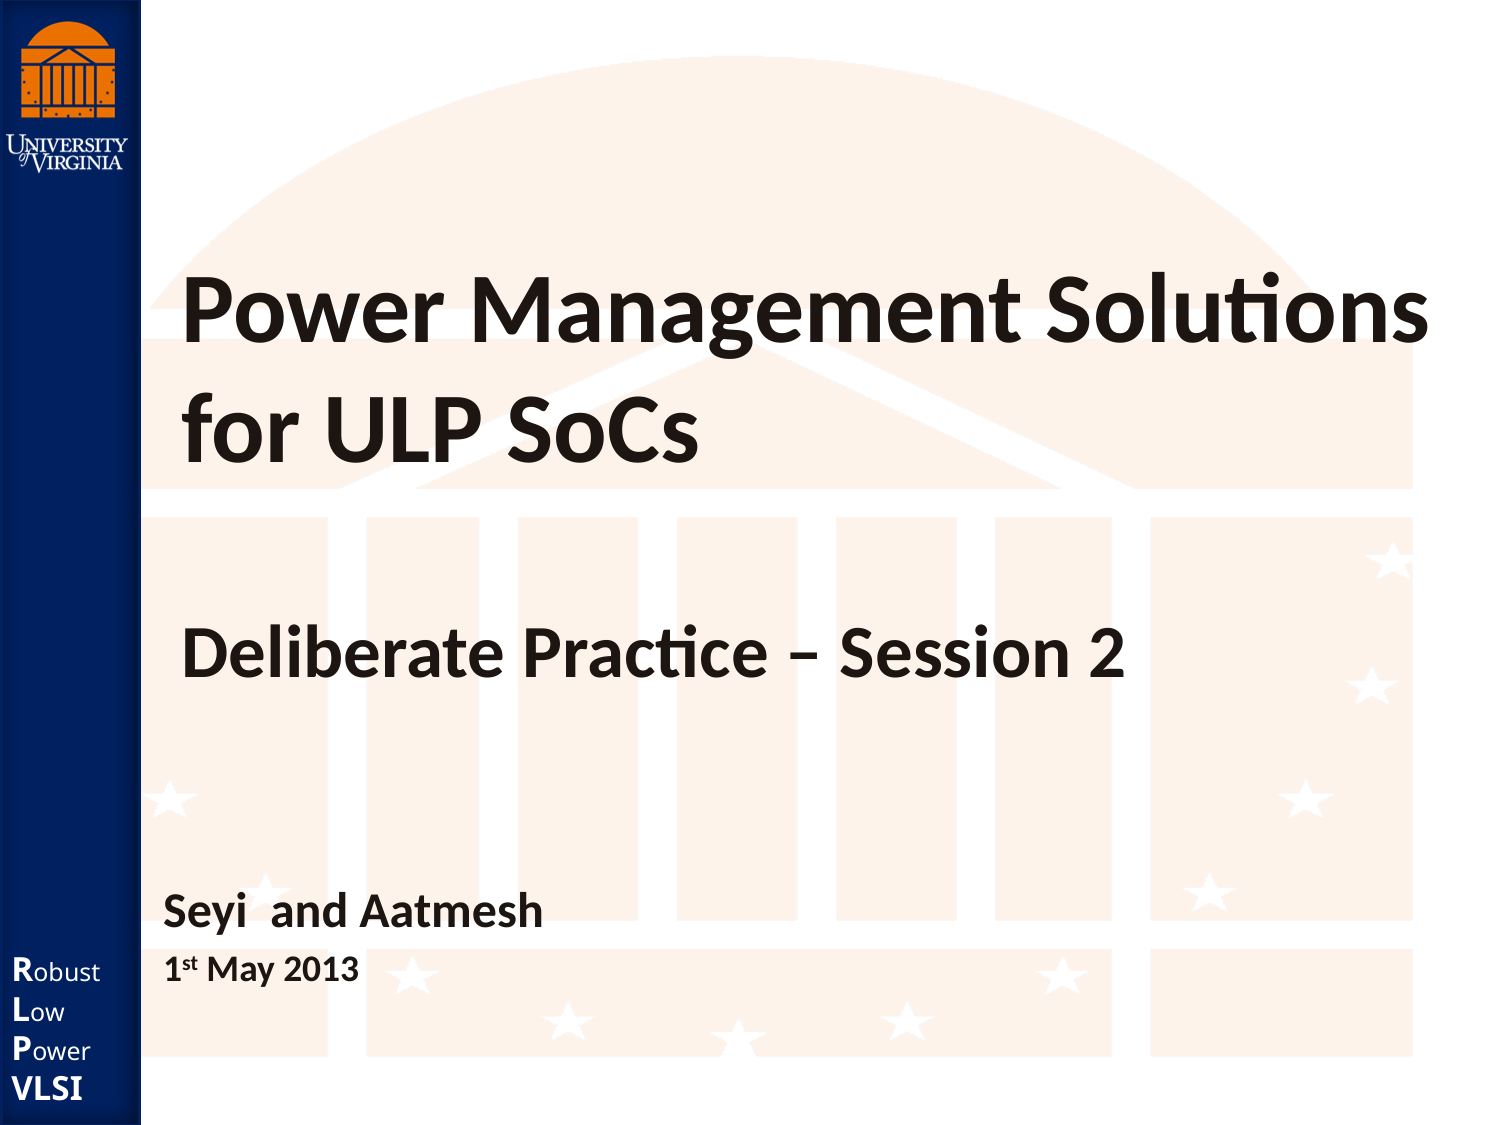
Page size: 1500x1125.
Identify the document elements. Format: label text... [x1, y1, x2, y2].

picture [0, 0, 141, 1125]
text_box Seyi and Aatmesh 1st May 2013 [148, 869, 674, 1121]
title Power Management Solutions for ULP SoCs Deliberate Practice – Session 2 [166, 54, 1467, 700]
